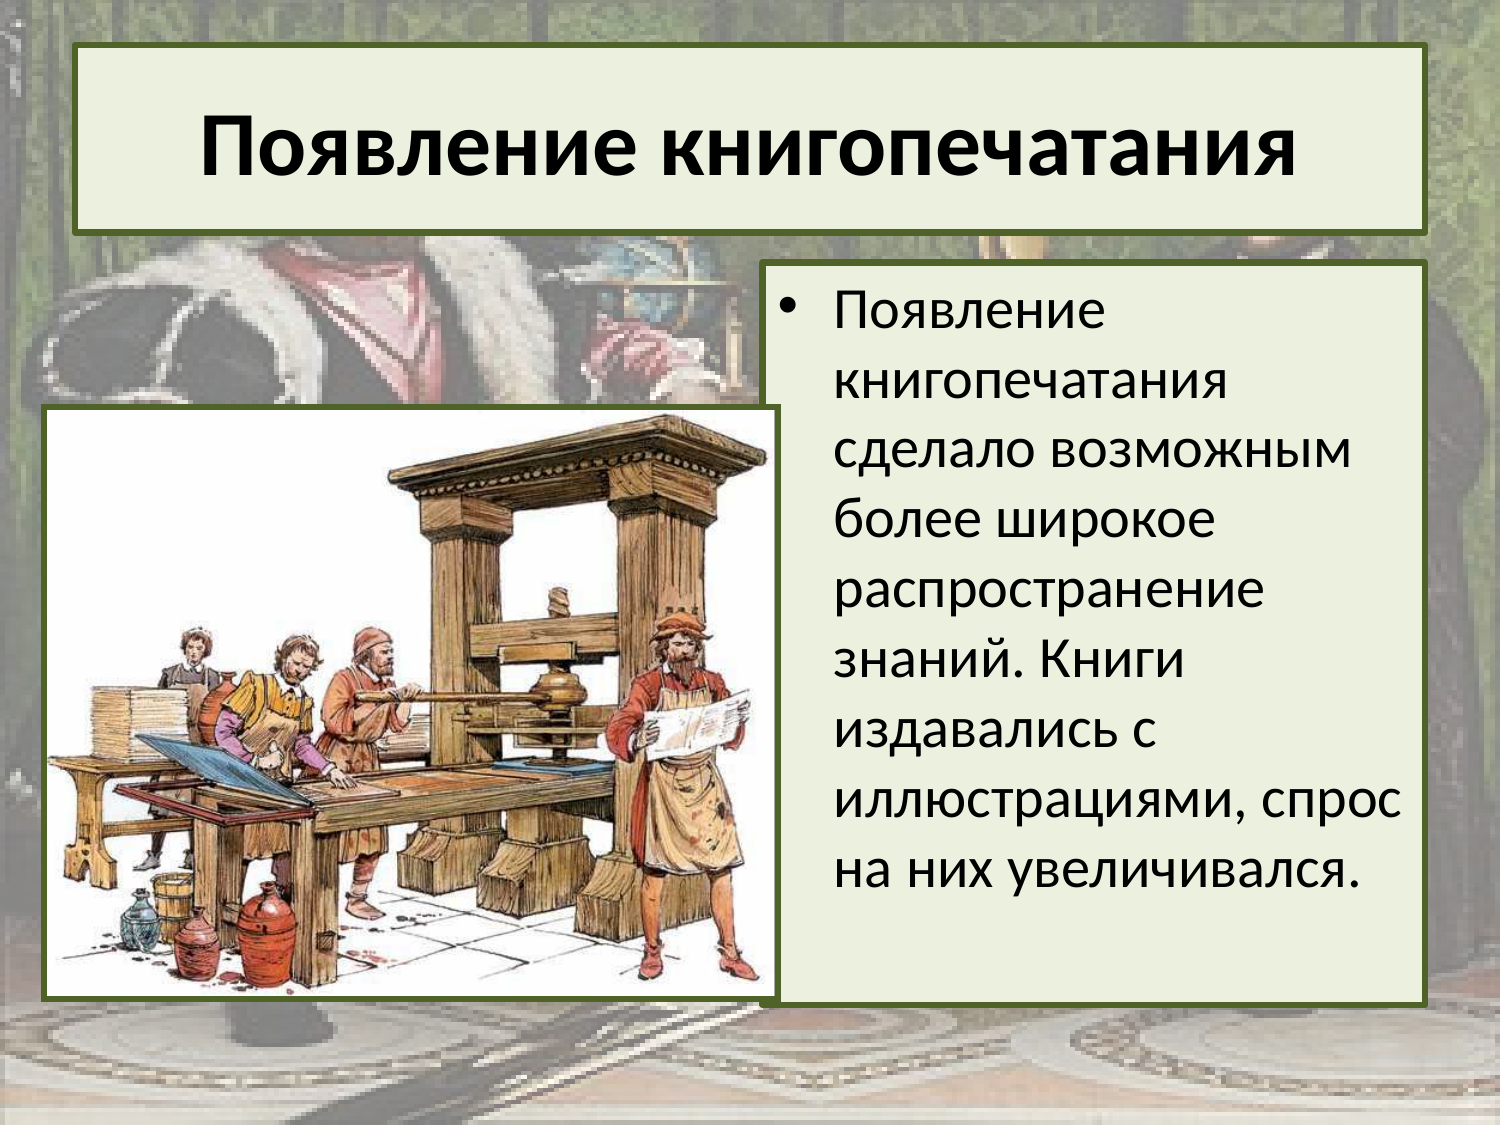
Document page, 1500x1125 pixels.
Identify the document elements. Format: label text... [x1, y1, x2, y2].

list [46, 409, 776, 997]
list Появление книгопечатания сделало возможным более широкое распространение знаний. Книги издавались с иллюстрациями, спрос на них увеличивался. [762, 262, 1425, 1005]
title Появление книгопечатания [75, 45, 1425, 233]
